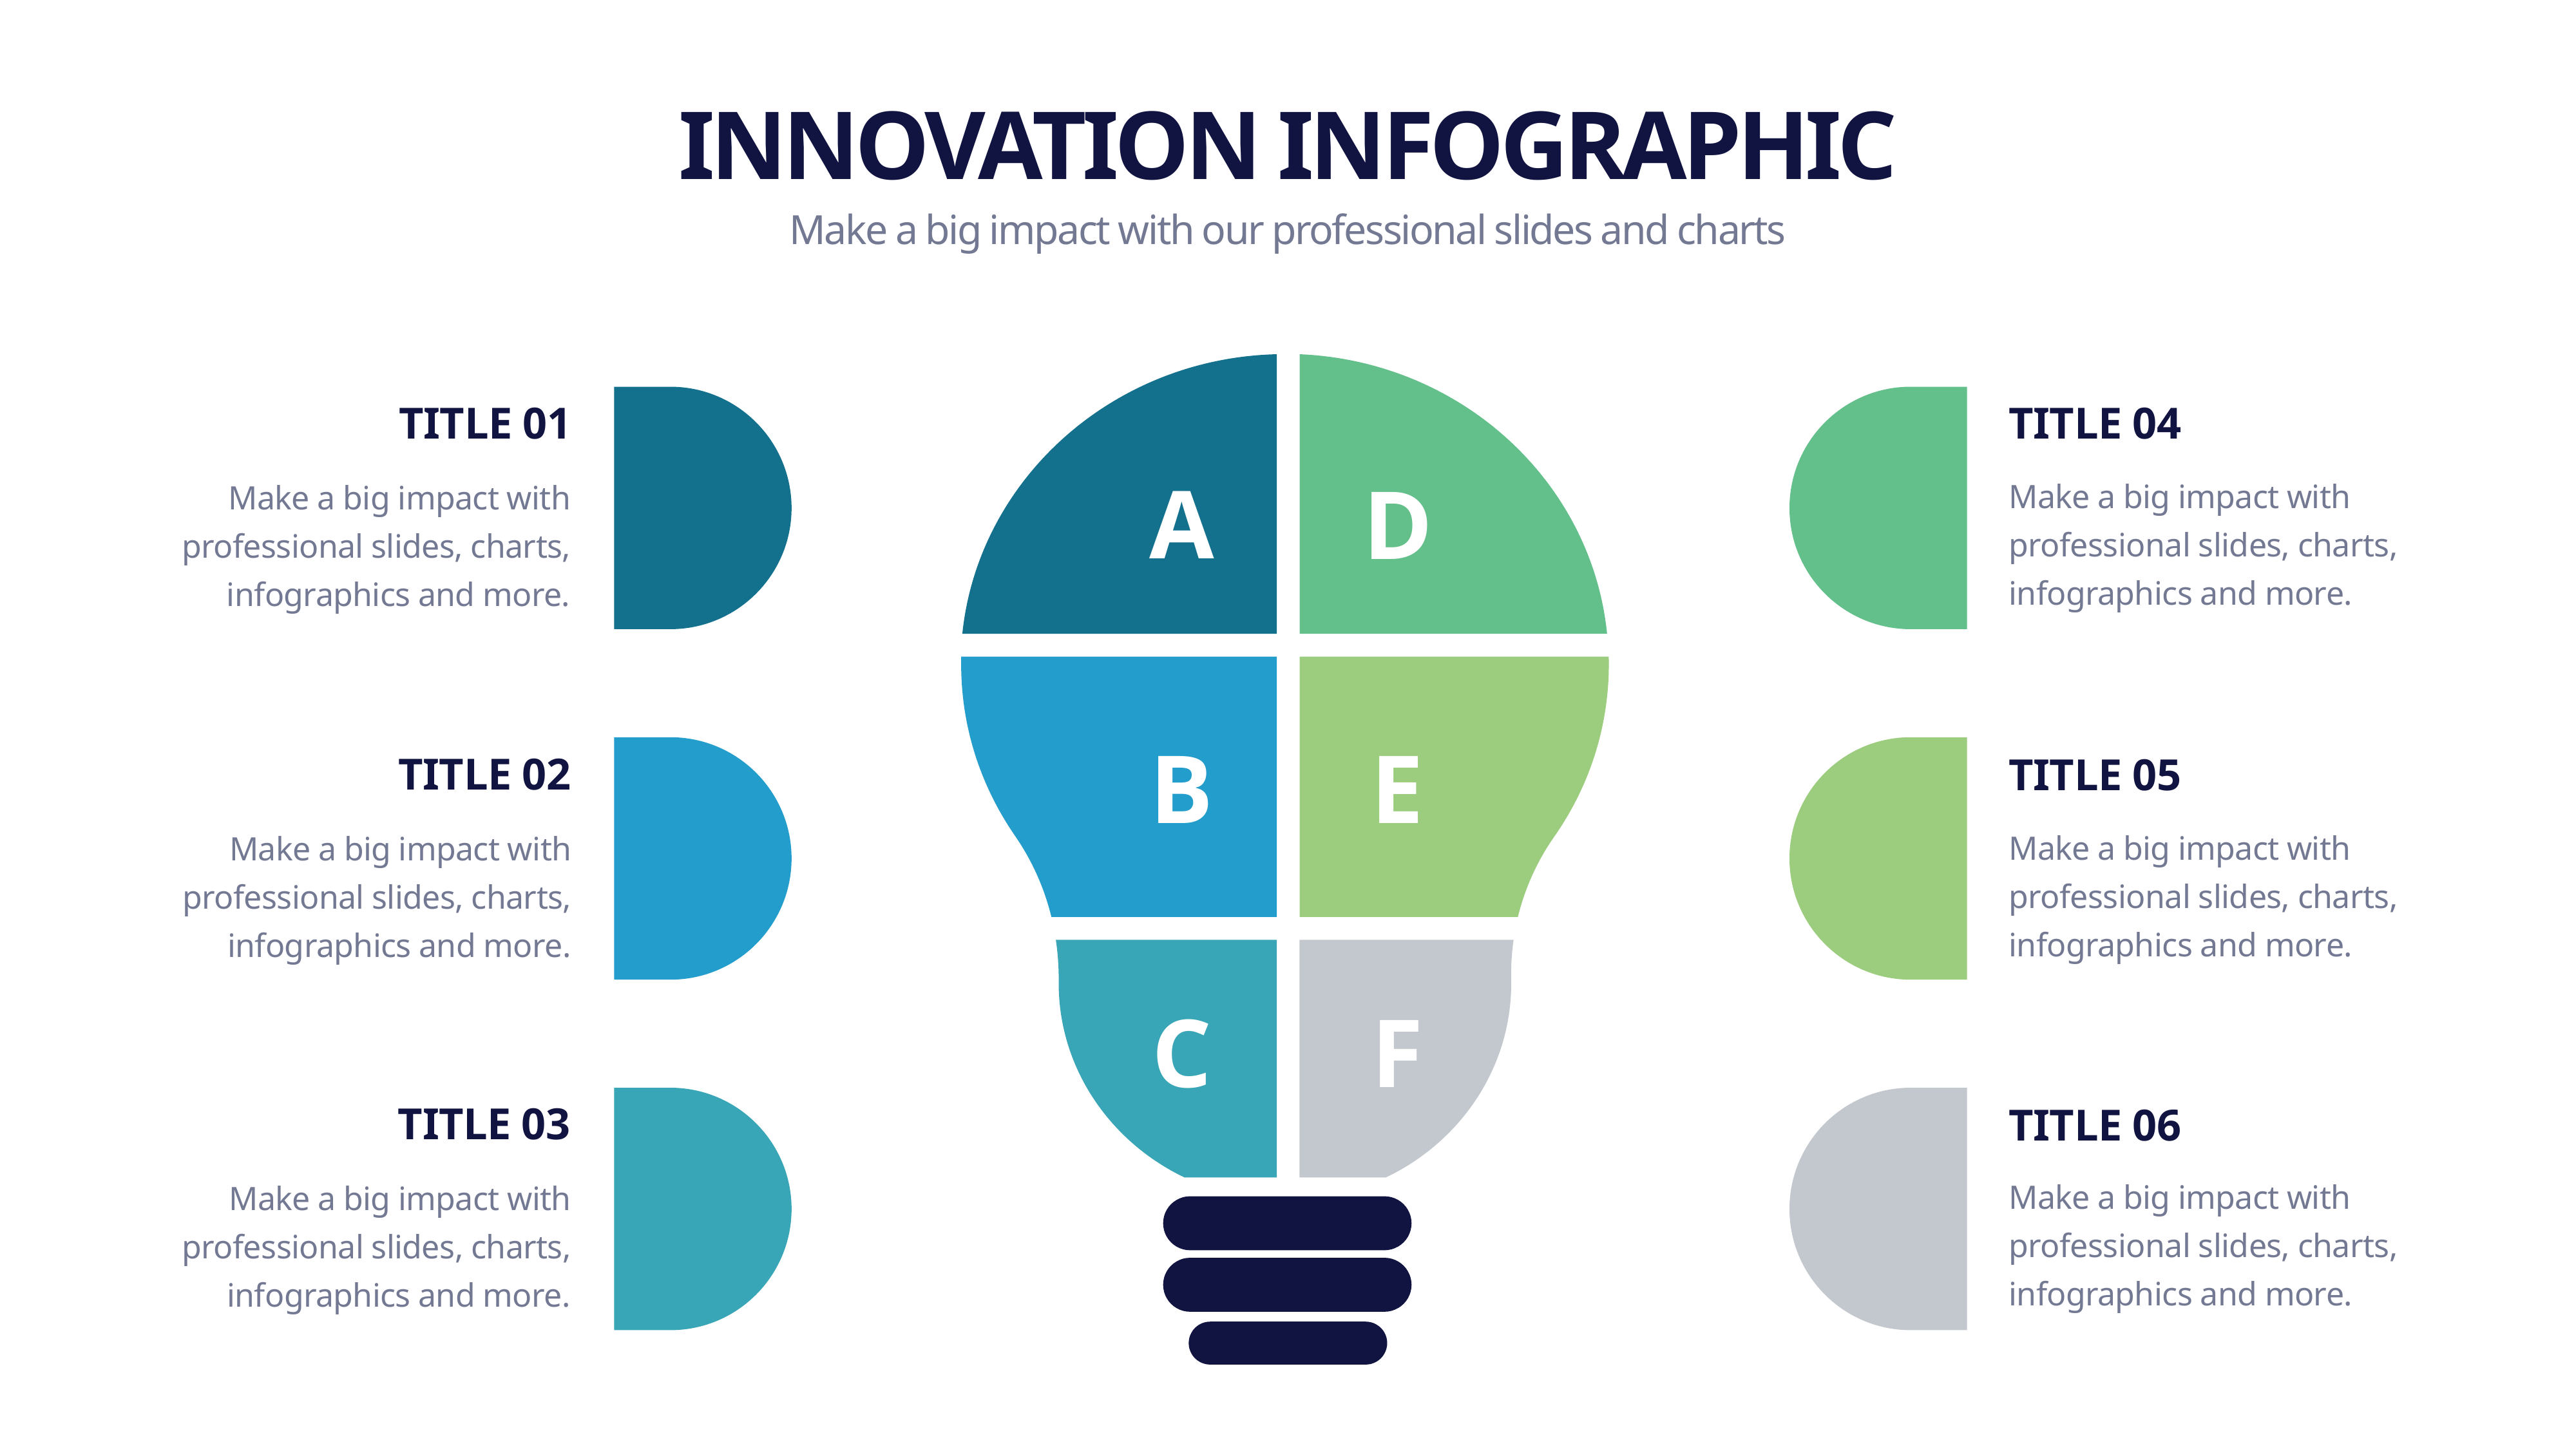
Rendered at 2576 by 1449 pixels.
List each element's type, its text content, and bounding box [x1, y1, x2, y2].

text_box Make a big impact with professional slides, charts, infographics and more. [1999, 1162, 2457, 1317]
text_box [1163, 1258, 1412, 1312]
text_box TITLE 02 [121, 742, 581, 804]
text_box Make a big impact with professional slides, charts, infographics and more. [121, 1164, 580, 1319]
text_box [962, 354, 1277, 634]
text_box [1188, 1321, 1388, 1365]
text_box TITLE 01 [123, 391, 582, 453]
text_box [1299, 940, 1514, 1178]
text_box [1789, 386, 1967, 629]
text_box [1789, 737, 1967, 980]
text_box [1299, 354, 1607, 634]
text_box [1299, 656, 1609, 917]
text_box [614, 737, 792, 980]
text_box A [1099, 460, 1264, 582]
text_box C [1099, 989, 1264, 1111]
text_box Make a big impact with professional slides, charts, infographics and more. [1999, 461, 2457, 616]
text_box [1163, 1196, 1412, 1251]
text_box [961, 656, 1277, 917]
text_box [1056, 940, 1277, 1178]
text_box F [1315, 989, 1480, 1111]
text_box INNOVATION INFOGRAPHIC [160, 80, 2416, 199]
text_box Make a big impact with professional slides, charts, infographics and more. [121, 462, 580, 618]
text_box B [1099, 724, 1264, 847]
text_box [614, 386, 792, 629]
text_box [1789, 1088, 1967, 1331]
text_box TITLE 05 [1999, 743, 2454, 804]
text_box TITLE 06 [1999, 1093, 2454, 1155]
text_box Make a big impact with our professional slides and charts [160, 199, 2416, 258]
text_box E [1315, 724, 1480, 848]
text_box Make a big impact with professional slides, charts, infographics and more. [1999, 813, 2457, 968]
text_box Make a big impact with professional slides, charts, infographics and more. [121, 814, 581, 969]
text_box D [1315, 460, 1481, 583]
text_box [614, 1088, 792, 1331]
text_box TITLE 03 [121, 1092, 580, 1153]
text_box TITLE 04 [1999, 391, 2454, 453]
